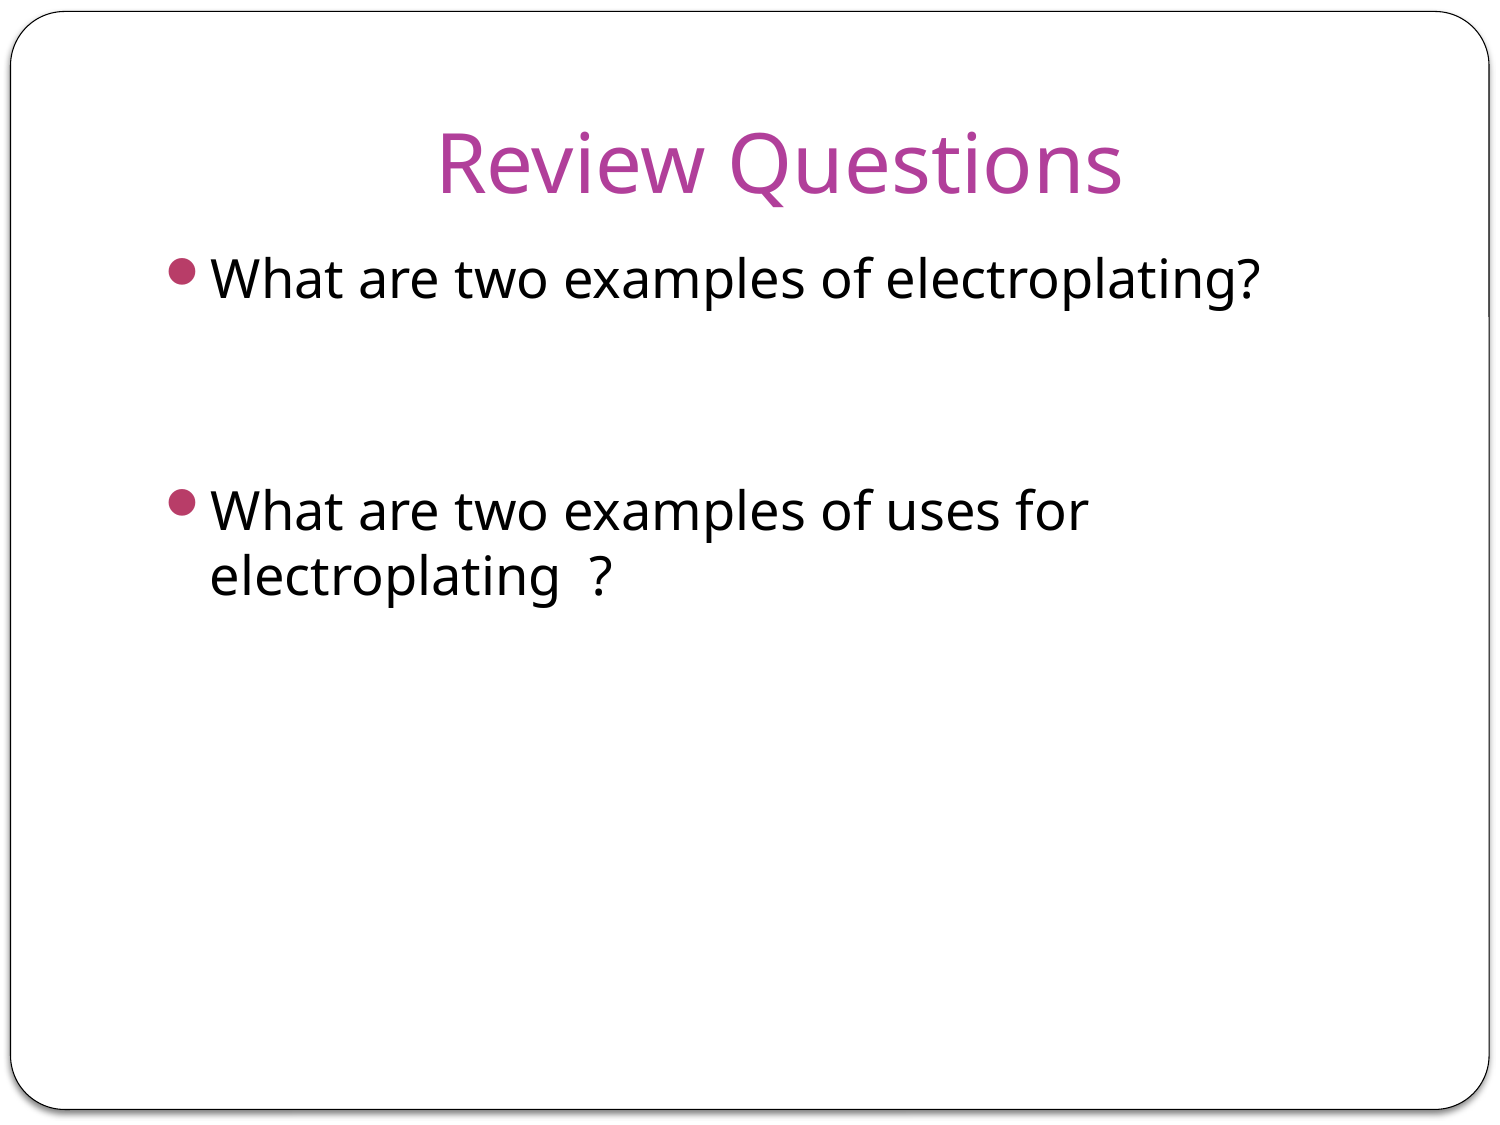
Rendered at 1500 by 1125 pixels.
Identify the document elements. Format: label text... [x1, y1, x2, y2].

title Review Questions [137, 37, 1413, 225]
list What are two examples of electroplating? What are two examples of uses for electroplating ? [150, 237, 1425, 988]
